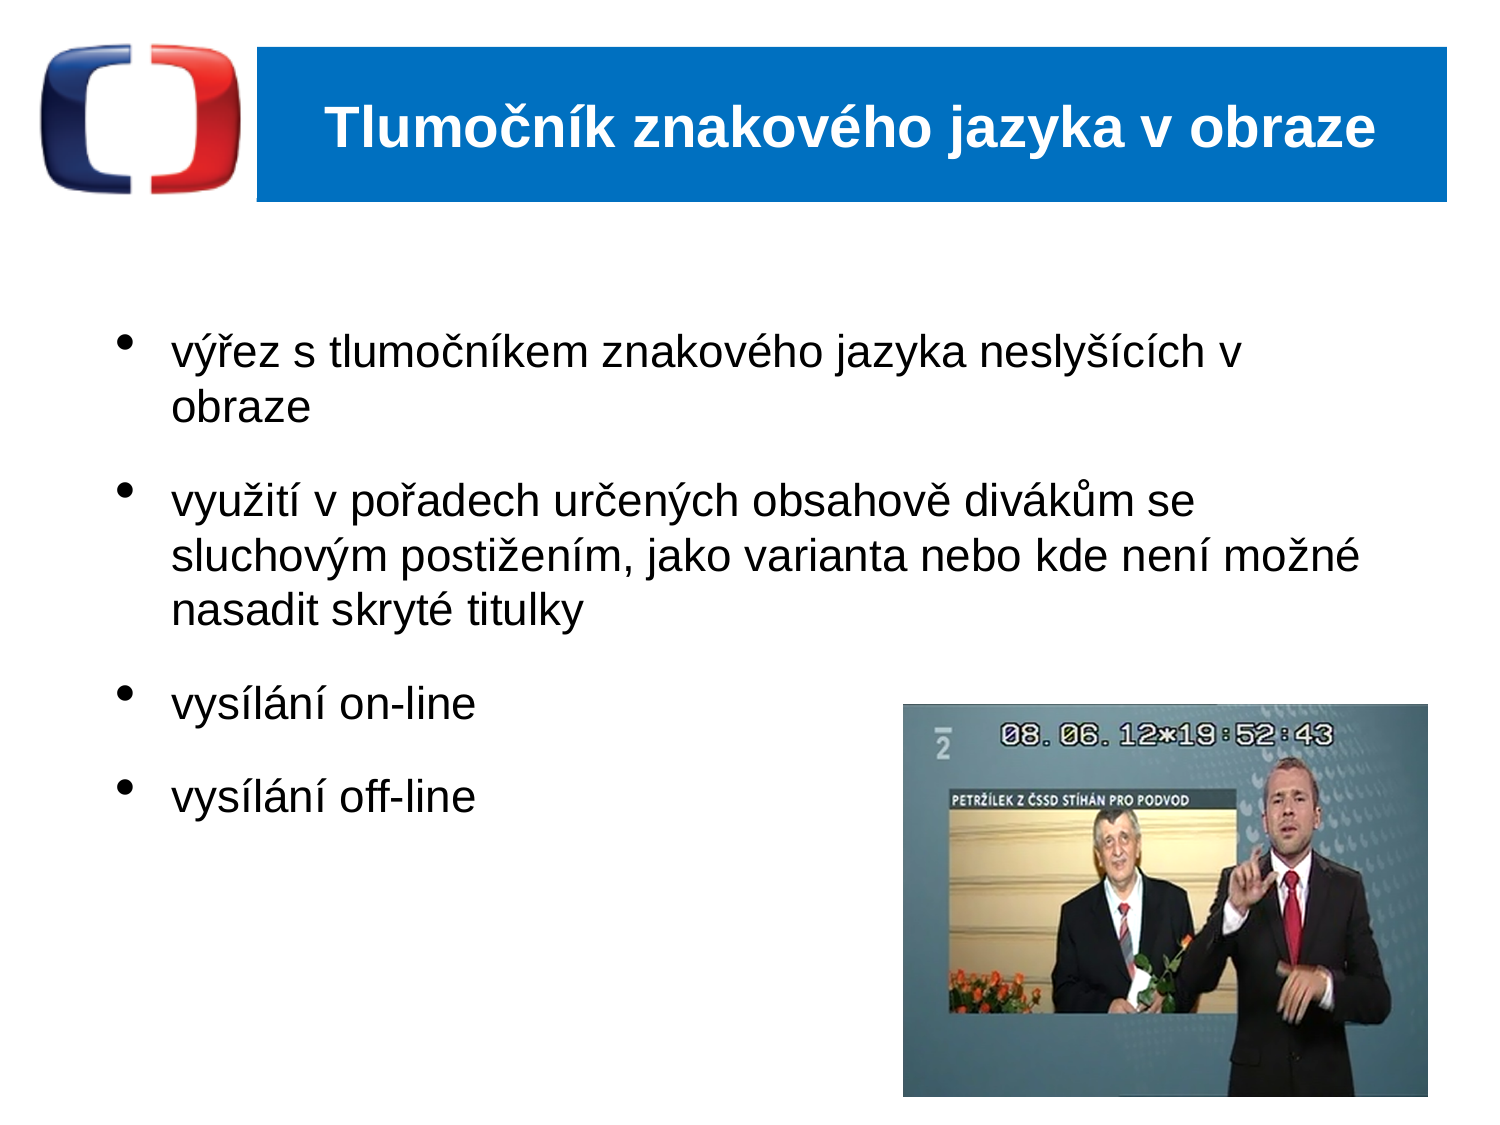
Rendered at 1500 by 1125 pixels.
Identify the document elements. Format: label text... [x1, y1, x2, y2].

list výřez s tlumočníkem znakového jazyka neslyšících v obraze využití v pořadech určených obsahově divákům se sluchovým postižením, jako varianta nebo kde není možné nasadit skryté titulky vysílání on-line vysílání off-line [100, 314, 1400, 1012]
picture [31, 42, 257, 198]
title Tlumočník znakového jazyka v obraze [258, 46, 1448, 203]
picture [903, 703, 1428, 1098]
